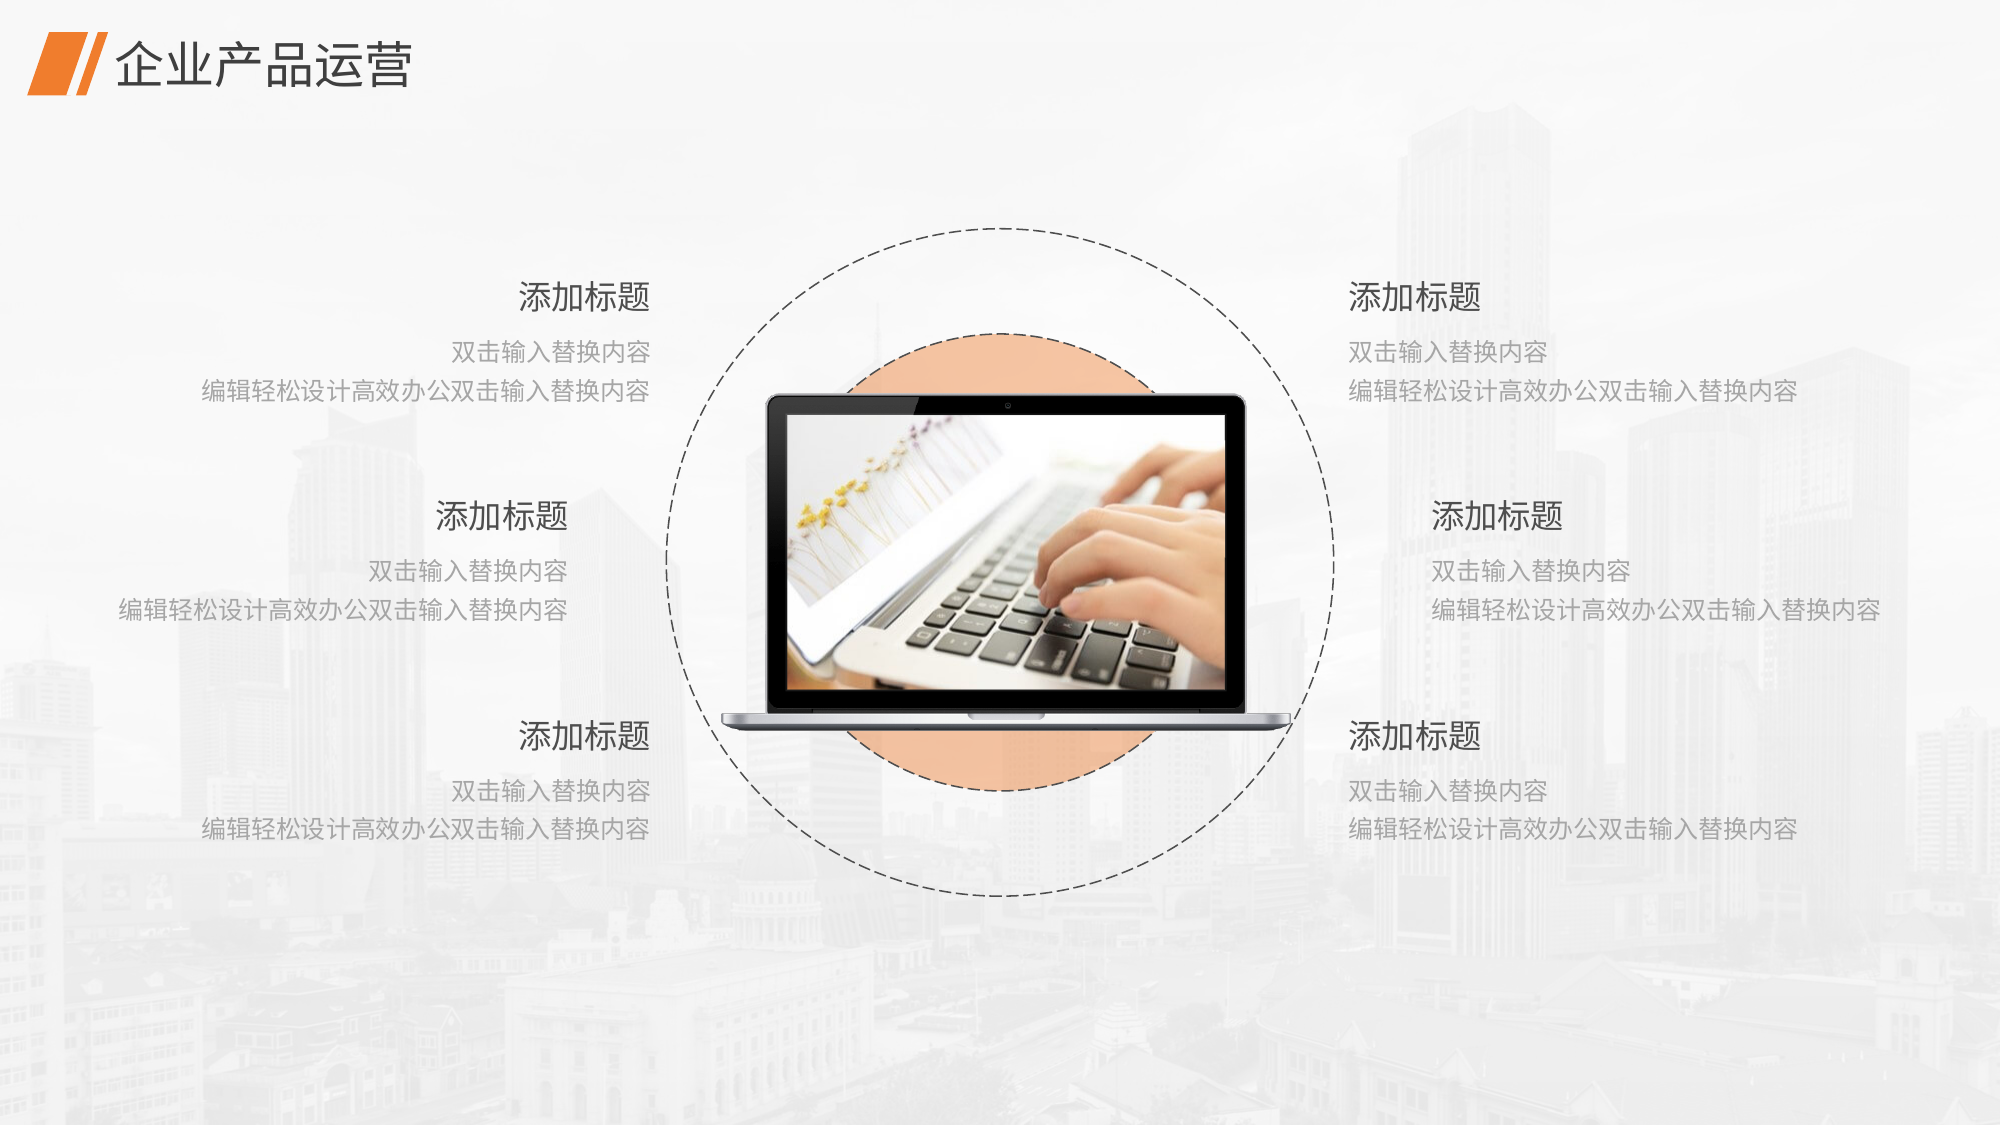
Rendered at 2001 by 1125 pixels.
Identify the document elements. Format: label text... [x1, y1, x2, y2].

text_box 双击输入替换内容 编辑轻松设计高效办公双击输入替换内容 [150, 758, 667, 869]
text_box [1291, 397, 1335, 728]
text_box 双击输入替换内容 编辑轻松设计高效办公双击输入替换内容 [67, 539, 584, 650]
text_box 添加标题 [1416, 488, 1920, 539]
text_box 双击输入替换内容 编辑轻松设计高效办公双击输入替换内容 [1333, 758, 1850, 869]
text_box [665, 227, 1289, 898]
text_box 添加标题 [1333, 269, 1838, 320]
picture [720, 393, 1291, 731]
text_box 双击输入替换内容 编辑轻松设计高效办公双击输入替换内容 [1416, 539, 1932, 650]
text_box 添加标题 [1333, 707, 1838, 758]
text_box 添加标题 [162, 269, 667, 320]
text_box 添加标题 [79, 488, 584, 539]
text_box 添加标题 [162, 707, 667, 758]
text_box 双击输入替换内容 编辑轻松设计高效办公双击输入替换内容 [1333, 320, 1850, 430]
text_box 双击输入替换内容 编辑轻松设计高效办公双击输入替换内容 [150, 320, 667, 430]
title 企业产品运营 [99, 25, 433, 102]
